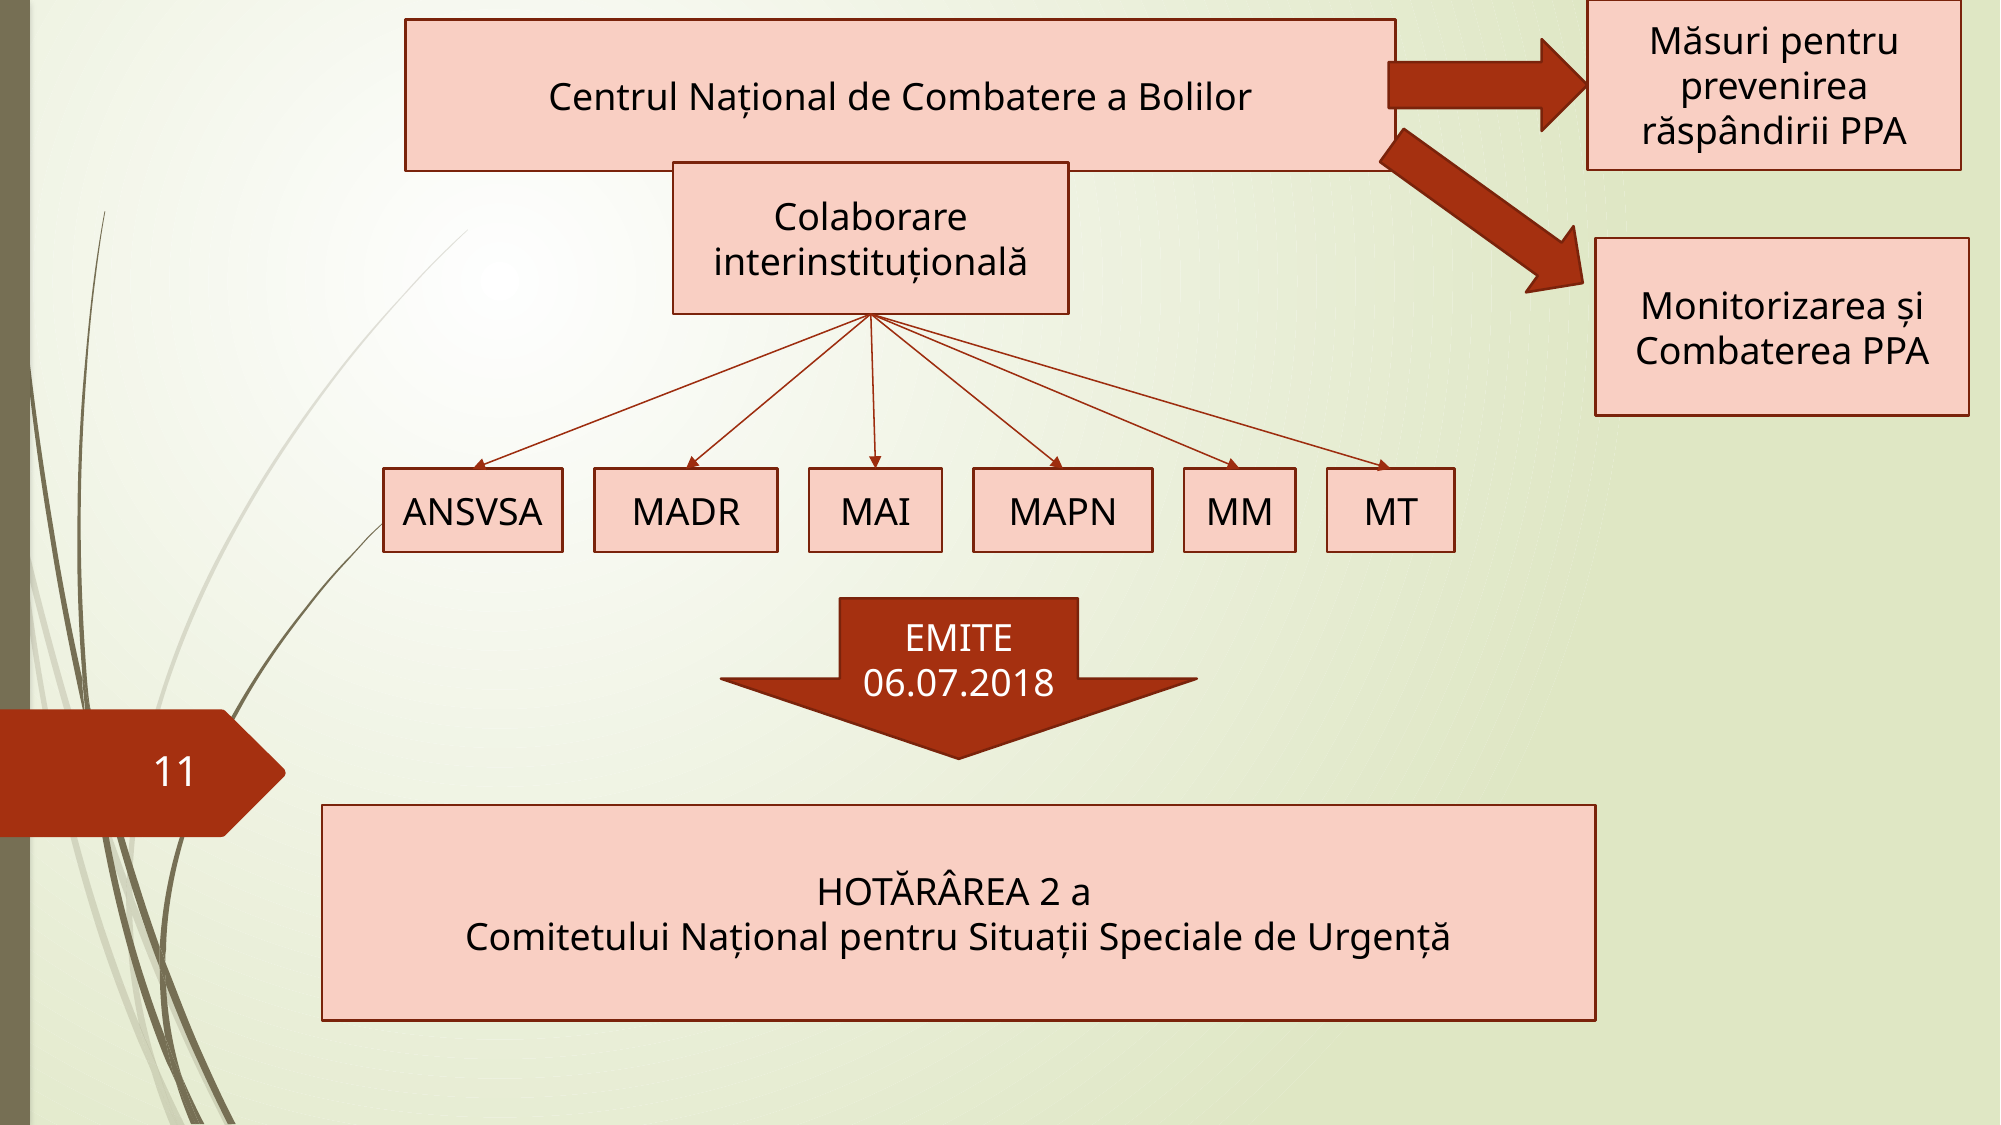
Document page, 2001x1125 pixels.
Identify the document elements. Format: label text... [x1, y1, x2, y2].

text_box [870, 313, 1392, 469]
text_box HOTĂRÂREA 2 a Comitetului Național pentru Situații Speciale de Urgență [321, 804, 1597, 1022]
text_box EMITE 06.07.2018 [719, 597, 1199, 761]
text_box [685, 313, 867, 469]
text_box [472, 313, 685, 469]
slide_number 11 [87, 743, 216, 803]
text_box Colaborare interinstituțională [672, 161, 1070, 313]
text_box Centrul Național de Combatere a Bolilor [404, 18, 1397, 172]
text_box ANSVSA [382, 467, 564, 553]
text_box Monitorizarea și Combaterea PPA [1594, 237, 1970, 417]
text_box MT [1326, 467, 1456, 553]
text_box Măsuri pentru prevenirea răspândirii PPA [1586, 0, 1962, 171]
text_box [1378, 127, 1585, 294]
text_box MADR [593, 477, 779, 553]
text_box MAPN [972, 478, 1154, 553]
text_box [1387, 37, 1586, 133]
text_box MAI [808, 478, 943, 553]
text_box MM [1183, 477, 1297, 553]
